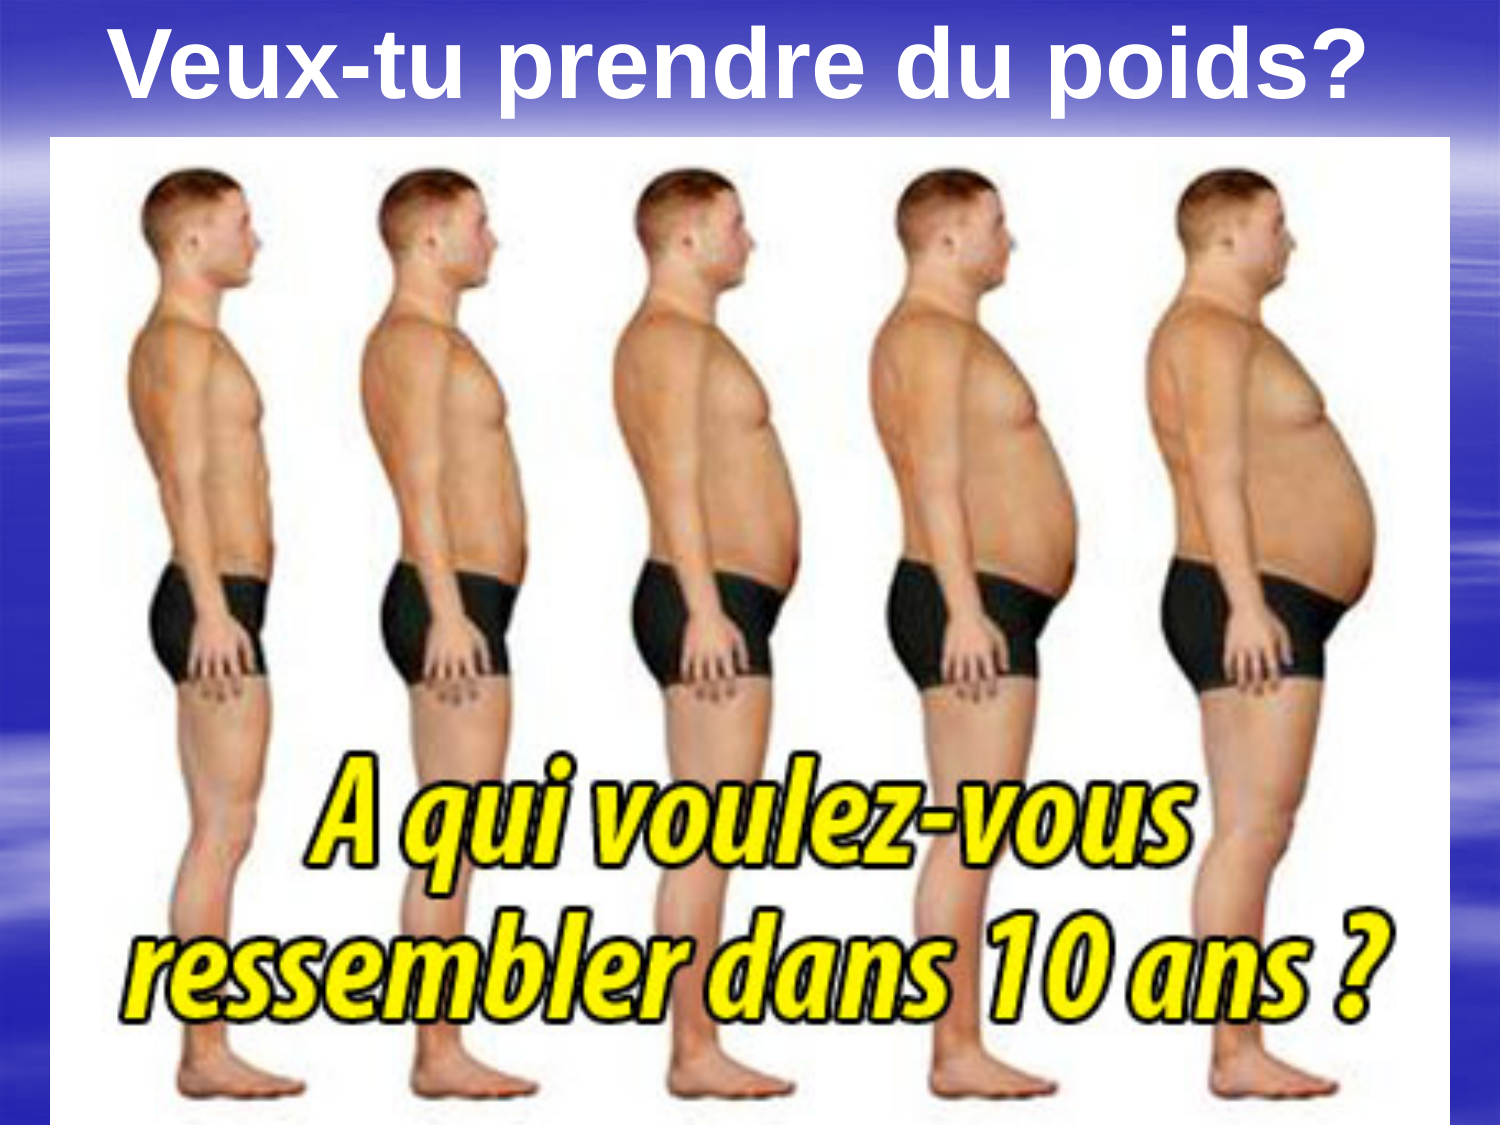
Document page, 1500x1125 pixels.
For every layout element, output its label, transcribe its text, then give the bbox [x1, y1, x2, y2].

picture [49, 137, 1451, 1125]
title Veux-tu prendre du poids? [41, 0, 1438, 168]
